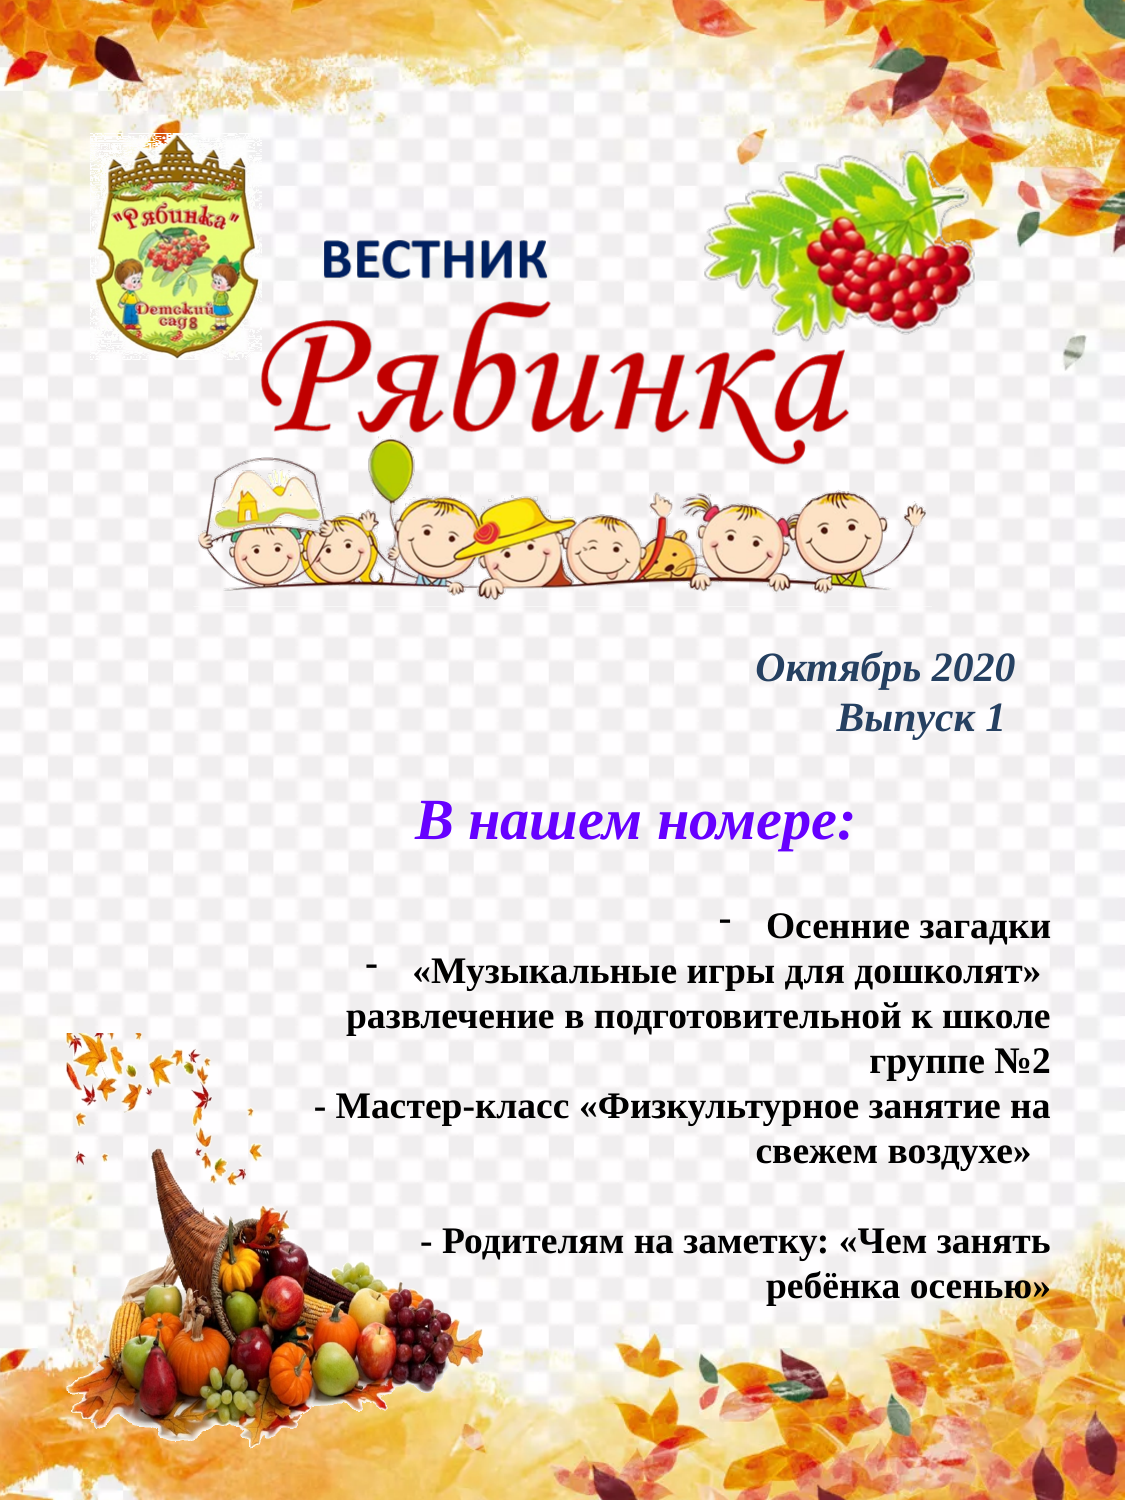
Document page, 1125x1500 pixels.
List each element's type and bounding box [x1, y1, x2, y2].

text_box [0, 0, 1125, 1500]
